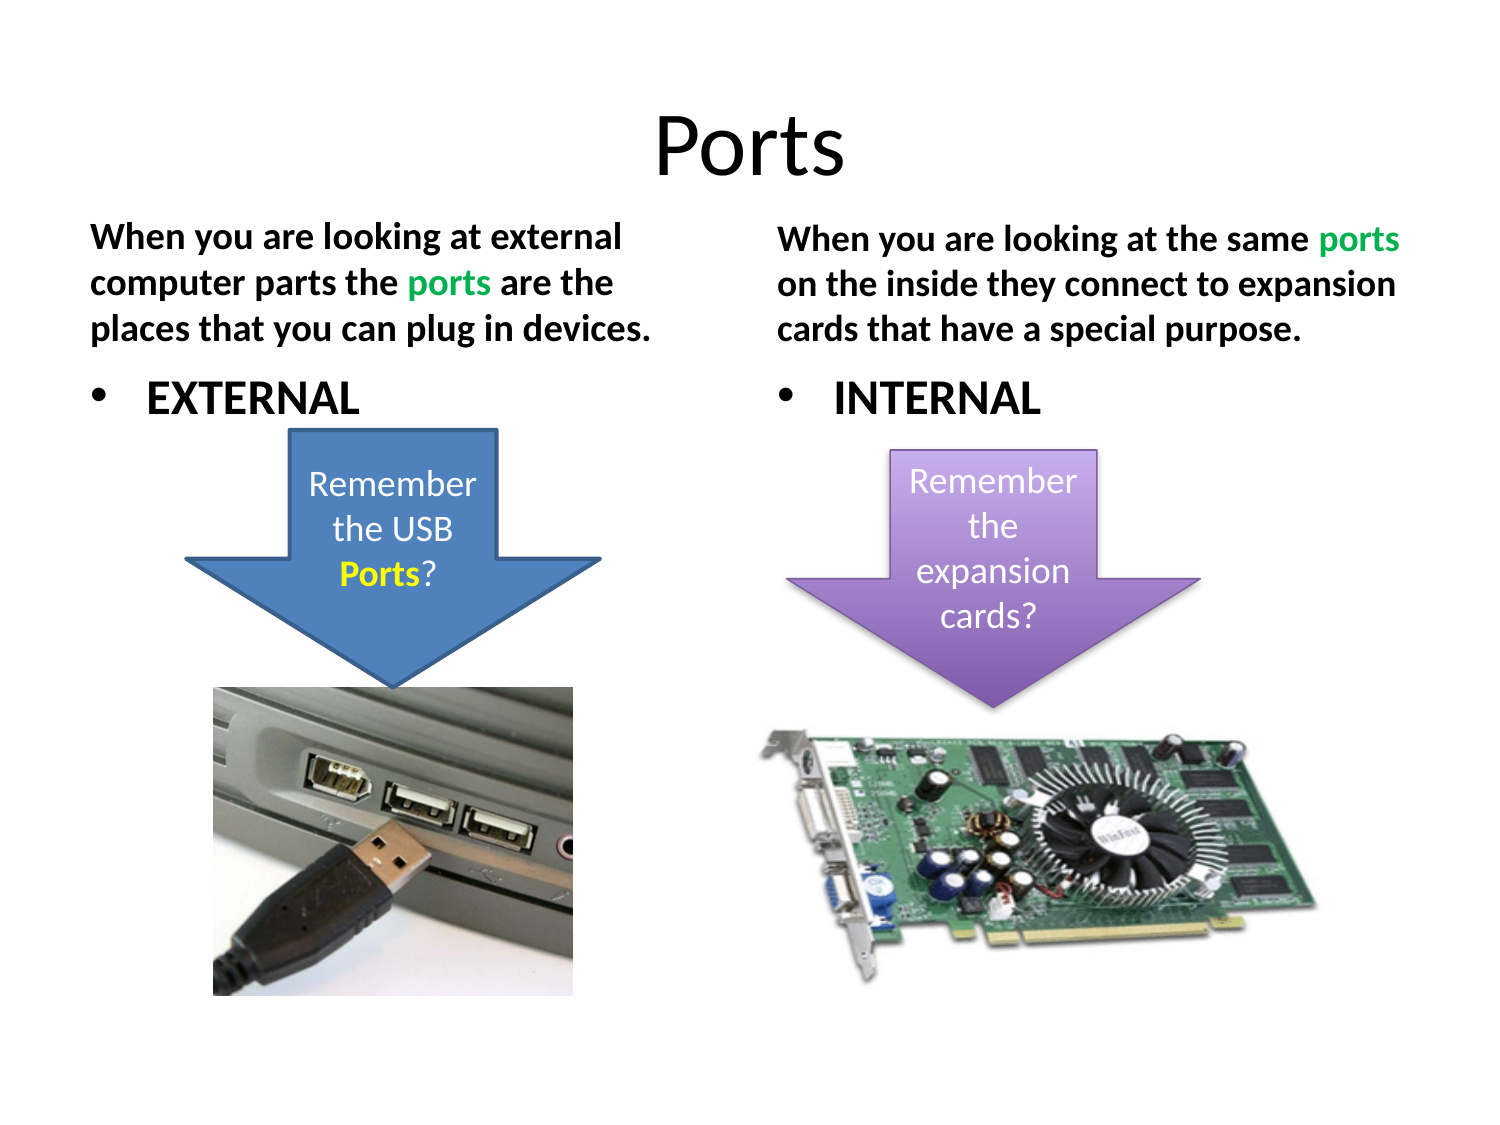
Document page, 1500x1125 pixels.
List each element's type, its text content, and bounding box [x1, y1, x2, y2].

picture [749, 637, 1328, 1082]
text_box Remember the expansion cards? [785, 449, 1202, 635]
title Ports [75, 45, 1425, 233]
list When you are looking at the same ports on the inside they connect to expansion cards that have a special purpose. [761, 212, 1425, 356]
list INTERNAL [761, 356, 1425, 1005]
text_box Remember the USB Ports? [184, 427, 602, 685]
list When you are looking at external computer parts the ports are the places that you can plug in devices. [75, 200, 738, 356]
list EXTERNAL [75, 356, 738, 1005]
picture [213, 687, 574, 996]
